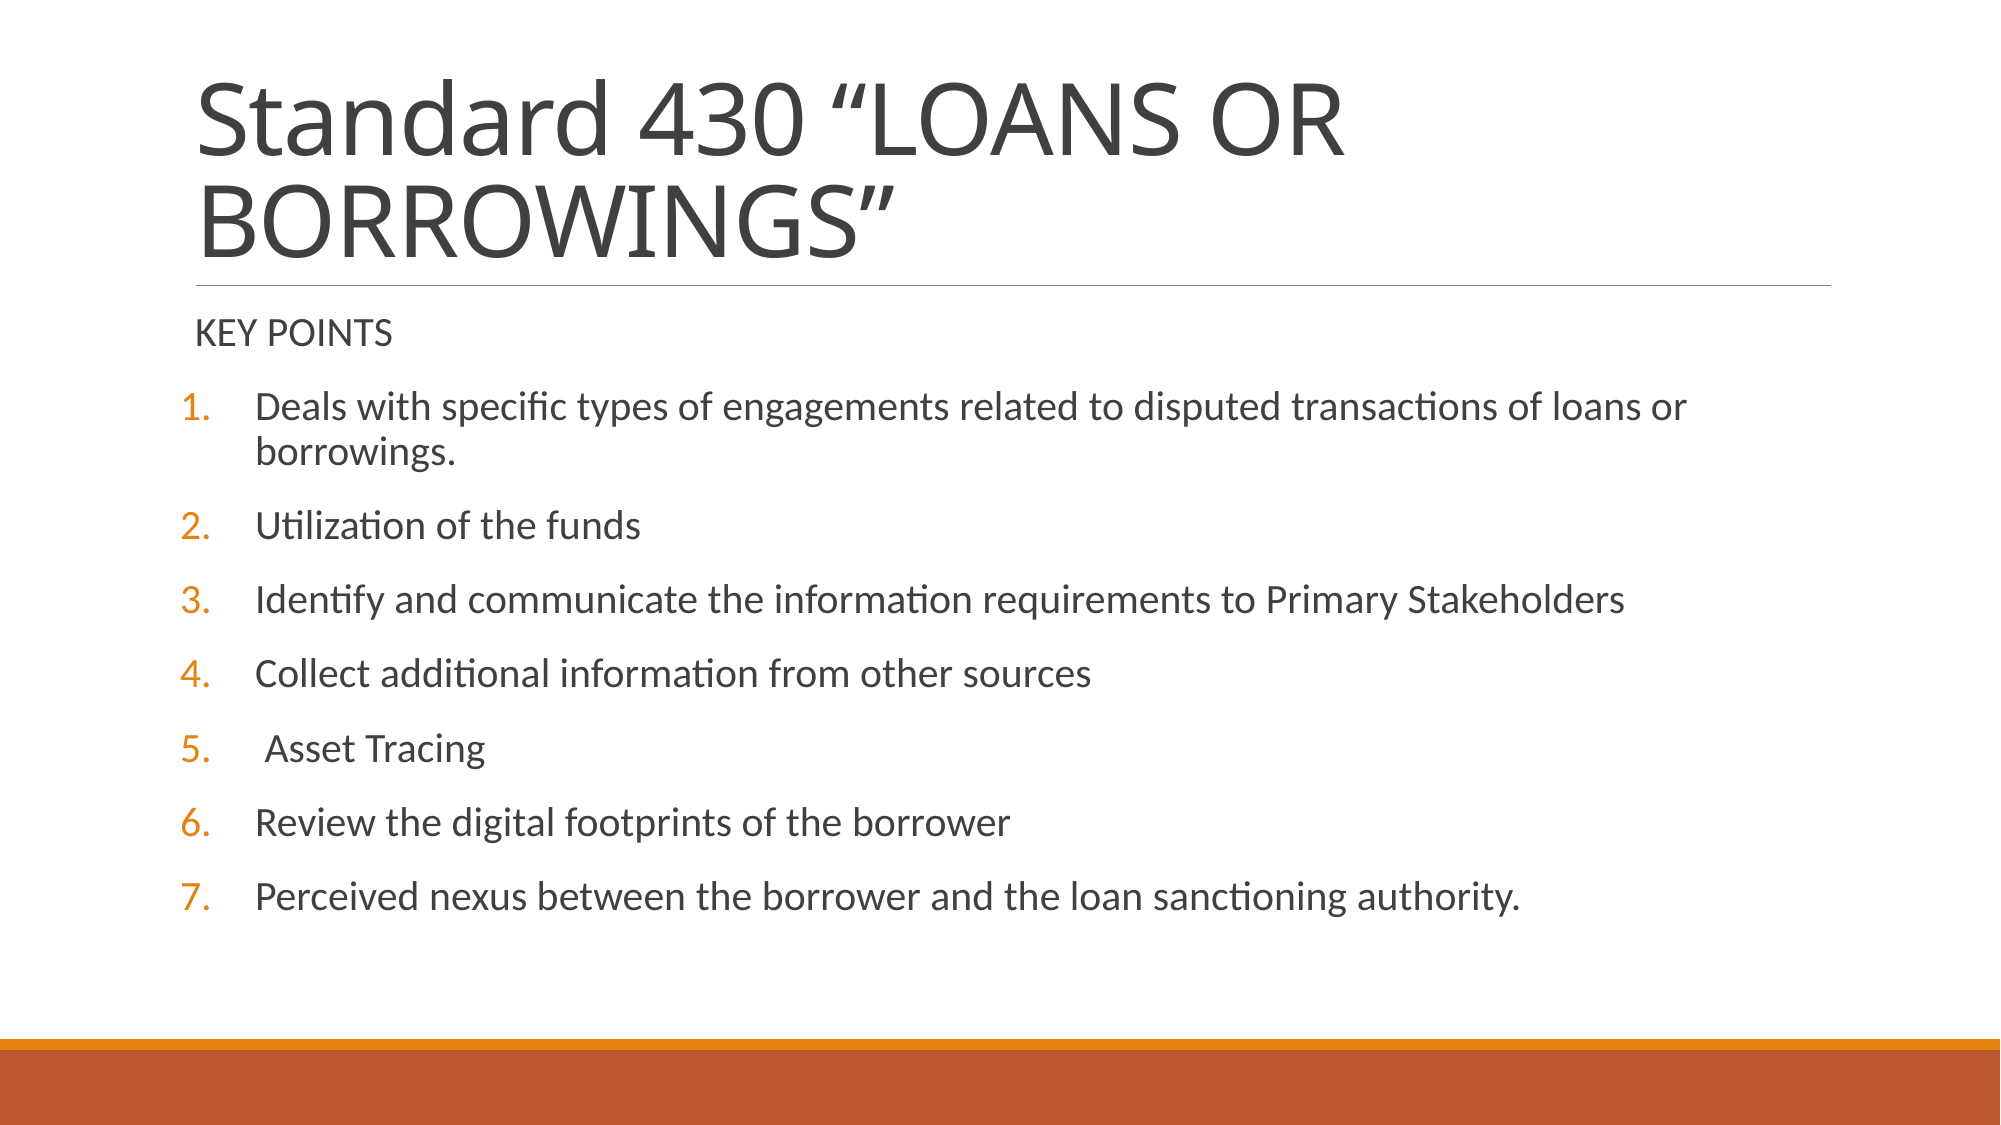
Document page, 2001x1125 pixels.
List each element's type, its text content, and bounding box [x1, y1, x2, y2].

title Standard 430 “LOANS OR BORROWINGS” [180, 47, 1830, 285]
list KEY POINTS Deals with specific types of engagements related to disputed transactions of loans or borrowings. Utilization of the funds Identify and communicate the information requirements to Primary Stakeholders Collect additional information from other sources Asset Tracing Review the digital footprints of the borrower Perceived nexus between the borrower and the loan sanctioning authority. [180, 302, 1830, 963]
